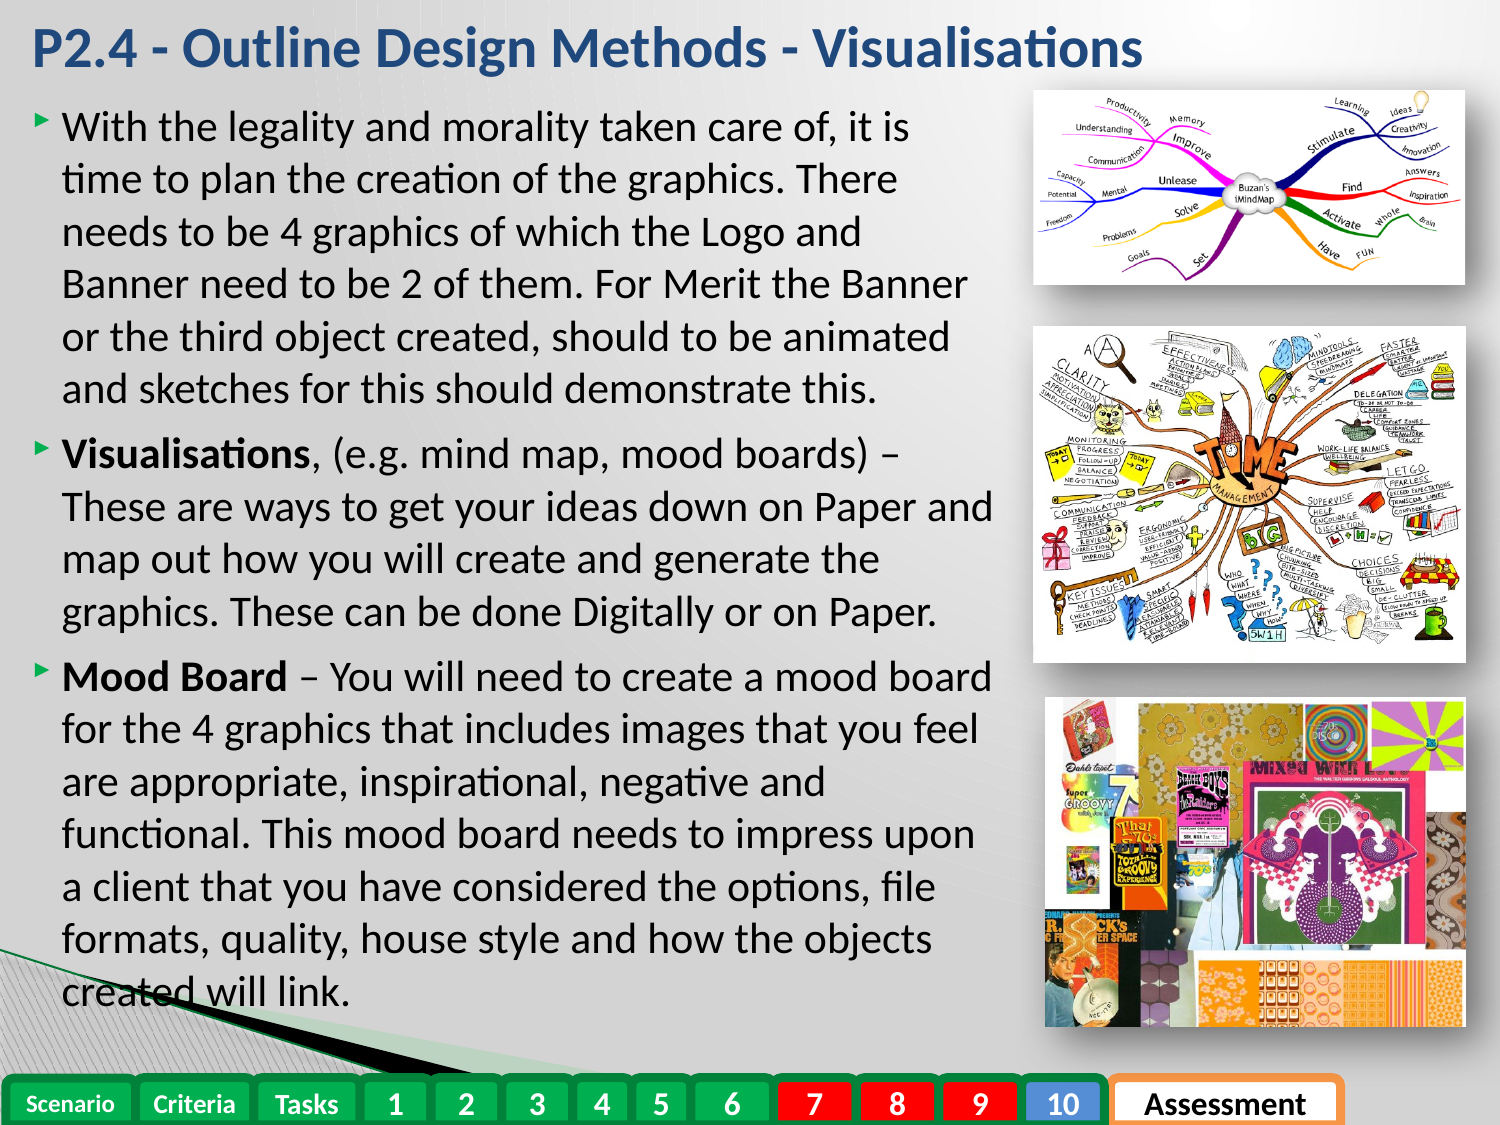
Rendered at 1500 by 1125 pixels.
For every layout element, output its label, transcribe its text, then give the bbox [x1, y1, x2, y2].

picture [1033, 325, 1466, 664]
picture [1033, 89, 1466, 285]
list With the legality and morality taken care of, it is time to plan the creation of the graphics. There needs to be 4 graphics of which the Logo and Banner need to be 2 of them. For Merit the Banner or the third object created, should to be animated and sketches for this should demonstrate this. Visualisations, (e.g. mind map, mood boards) – These are ways to get your ideas down on Paper and map out how you will create and generate the graphics. These can be done Digitally or on Paper. Mood Board – You will need to create a mood board for the 4 graphics that includes images that you feel are appropriate, inspirational, negative and functional. This mood board needs to impress upon a client that you have considered the options, file formats, quality, house style and how the objects created will link. [17, 90, 1010, 1024]
picture [1045, 697, 1466, 1027]
title P2.4 - Outline Design Methods - Visualisations [17, 7, 1483, 82]
